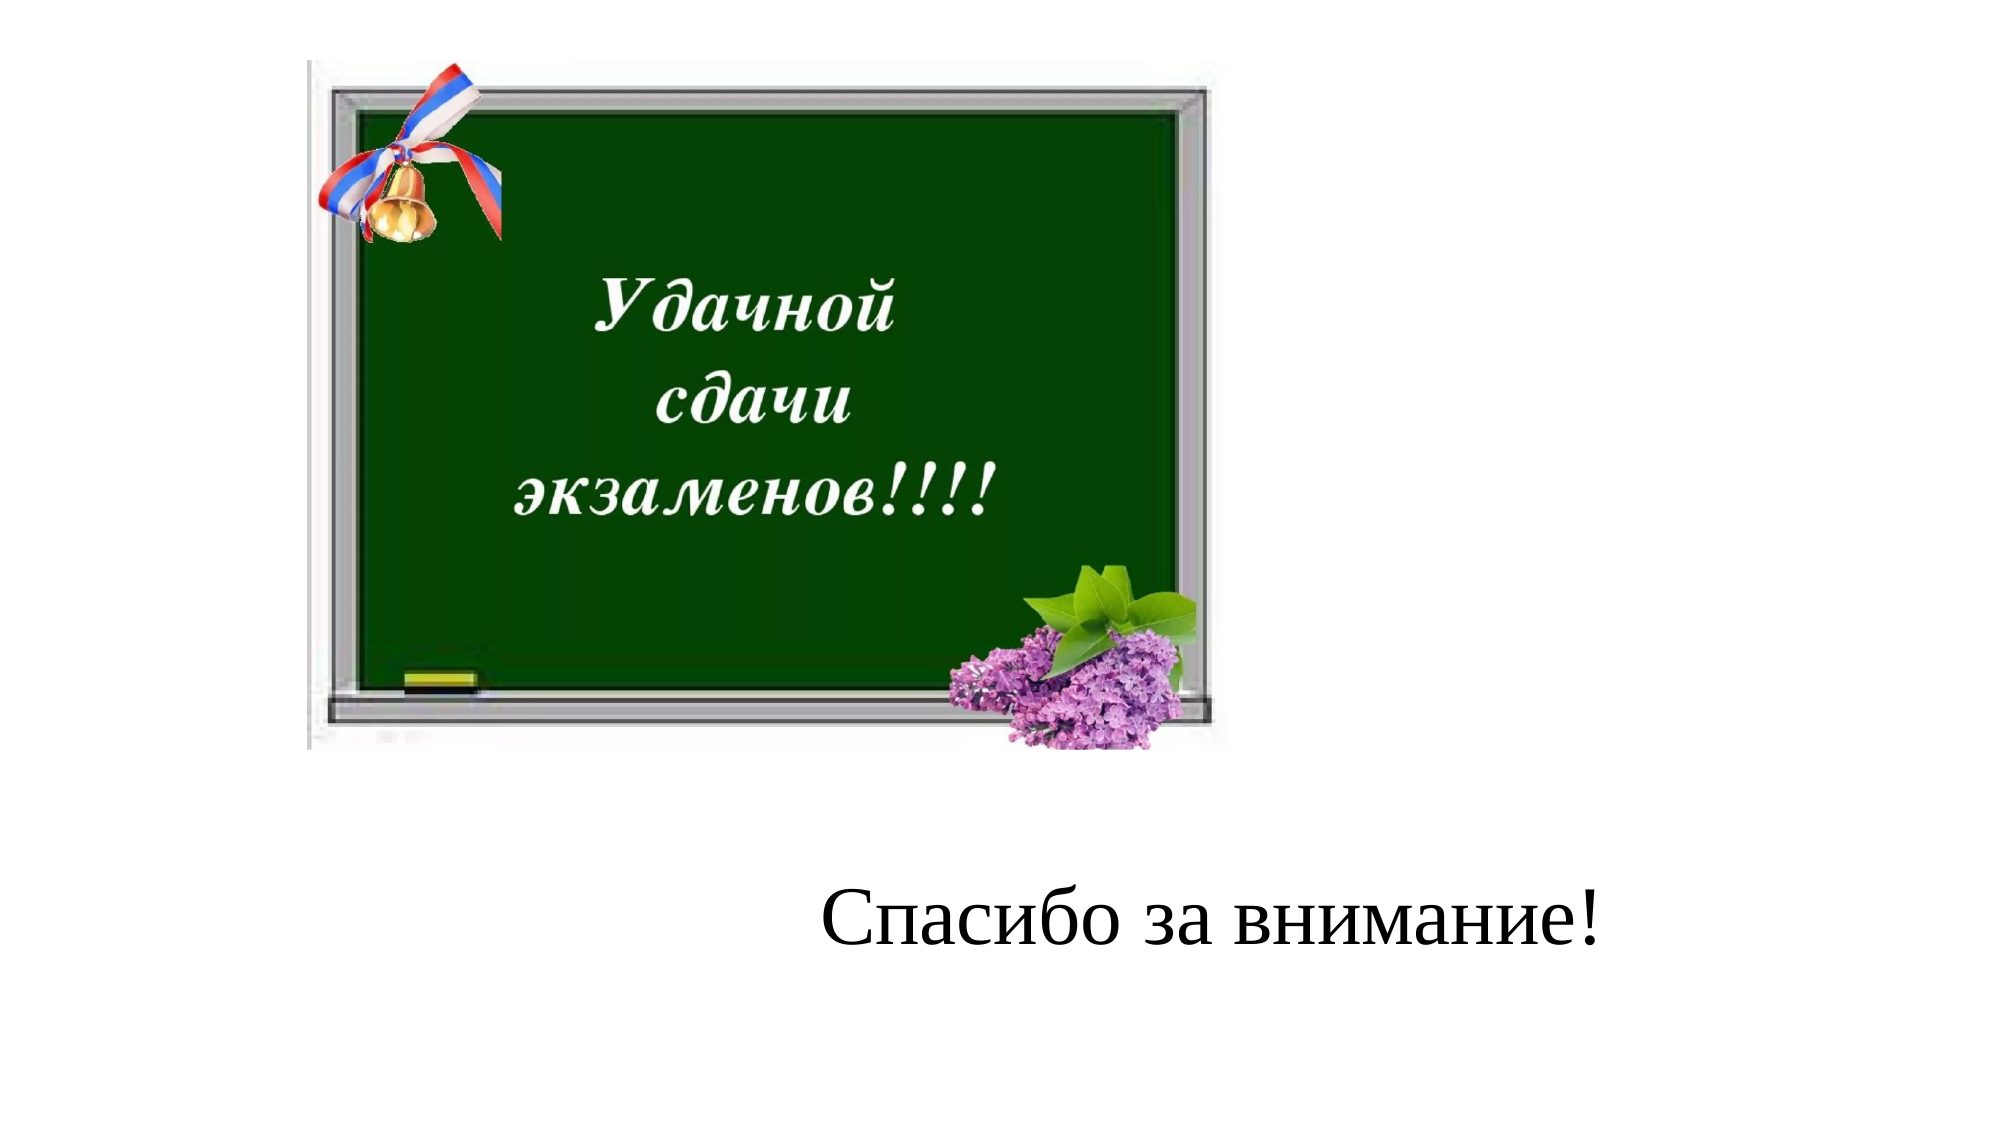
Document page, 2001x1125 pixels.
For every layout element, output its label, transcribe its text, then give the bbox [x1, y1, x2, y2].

text_box Спасибо за внимание! [805, 853, 1621, 969]
picture [307, 60, 1227, 750]
